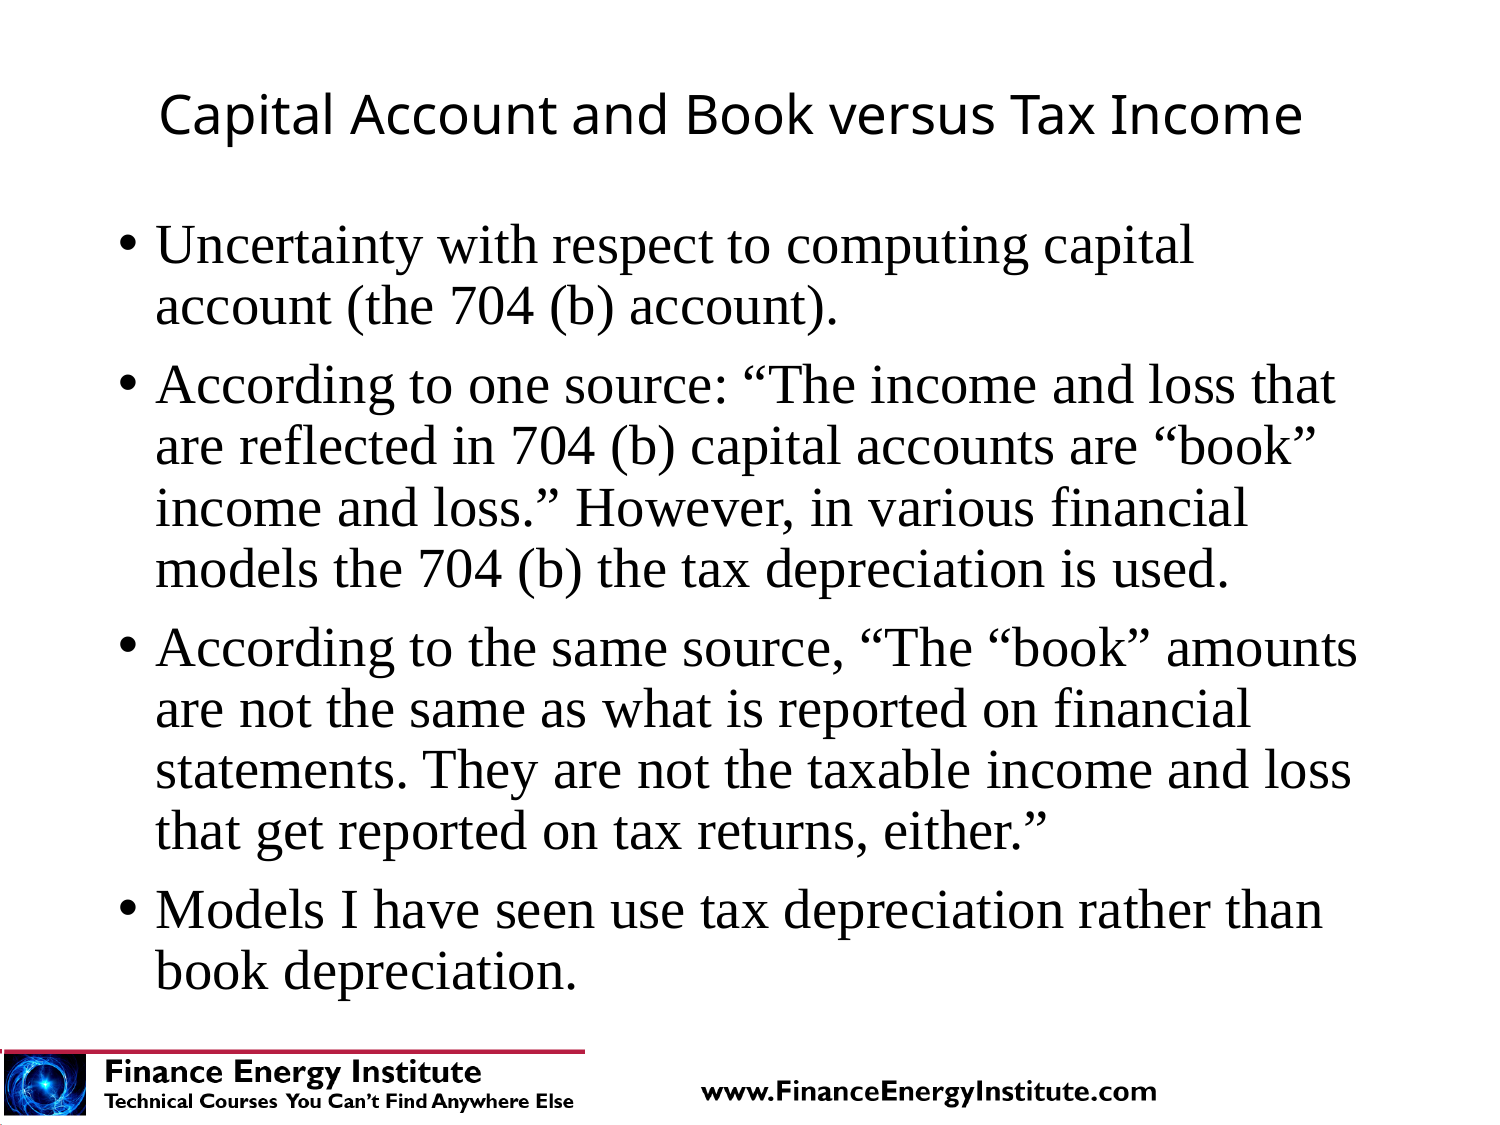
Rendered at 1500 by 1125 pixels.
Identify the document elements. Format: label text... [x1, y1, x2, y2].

title Capital Account and Book versus Tax Income [103, 59, 1361, 174]
picture [696, 1074, 1166, 1112]
list Uncertainty with respect to computing capital account (the 704 (b) account). According to one source: “The income and loss that are reflected in 704 (b) capital accounts are “book” income and loss.” However, in various financial models the 704 (b) the tax depreciation is used. According to the same source, “The “book” amounts are not the same as what is reported on financial statements. They are not the taxable income and loss that get reported on tax returns, either.” Models I have seen use tax depreciation rather than book depreciation. [103, 207, 1400, 1014]
picture [0, 1042, 585, 1125]
